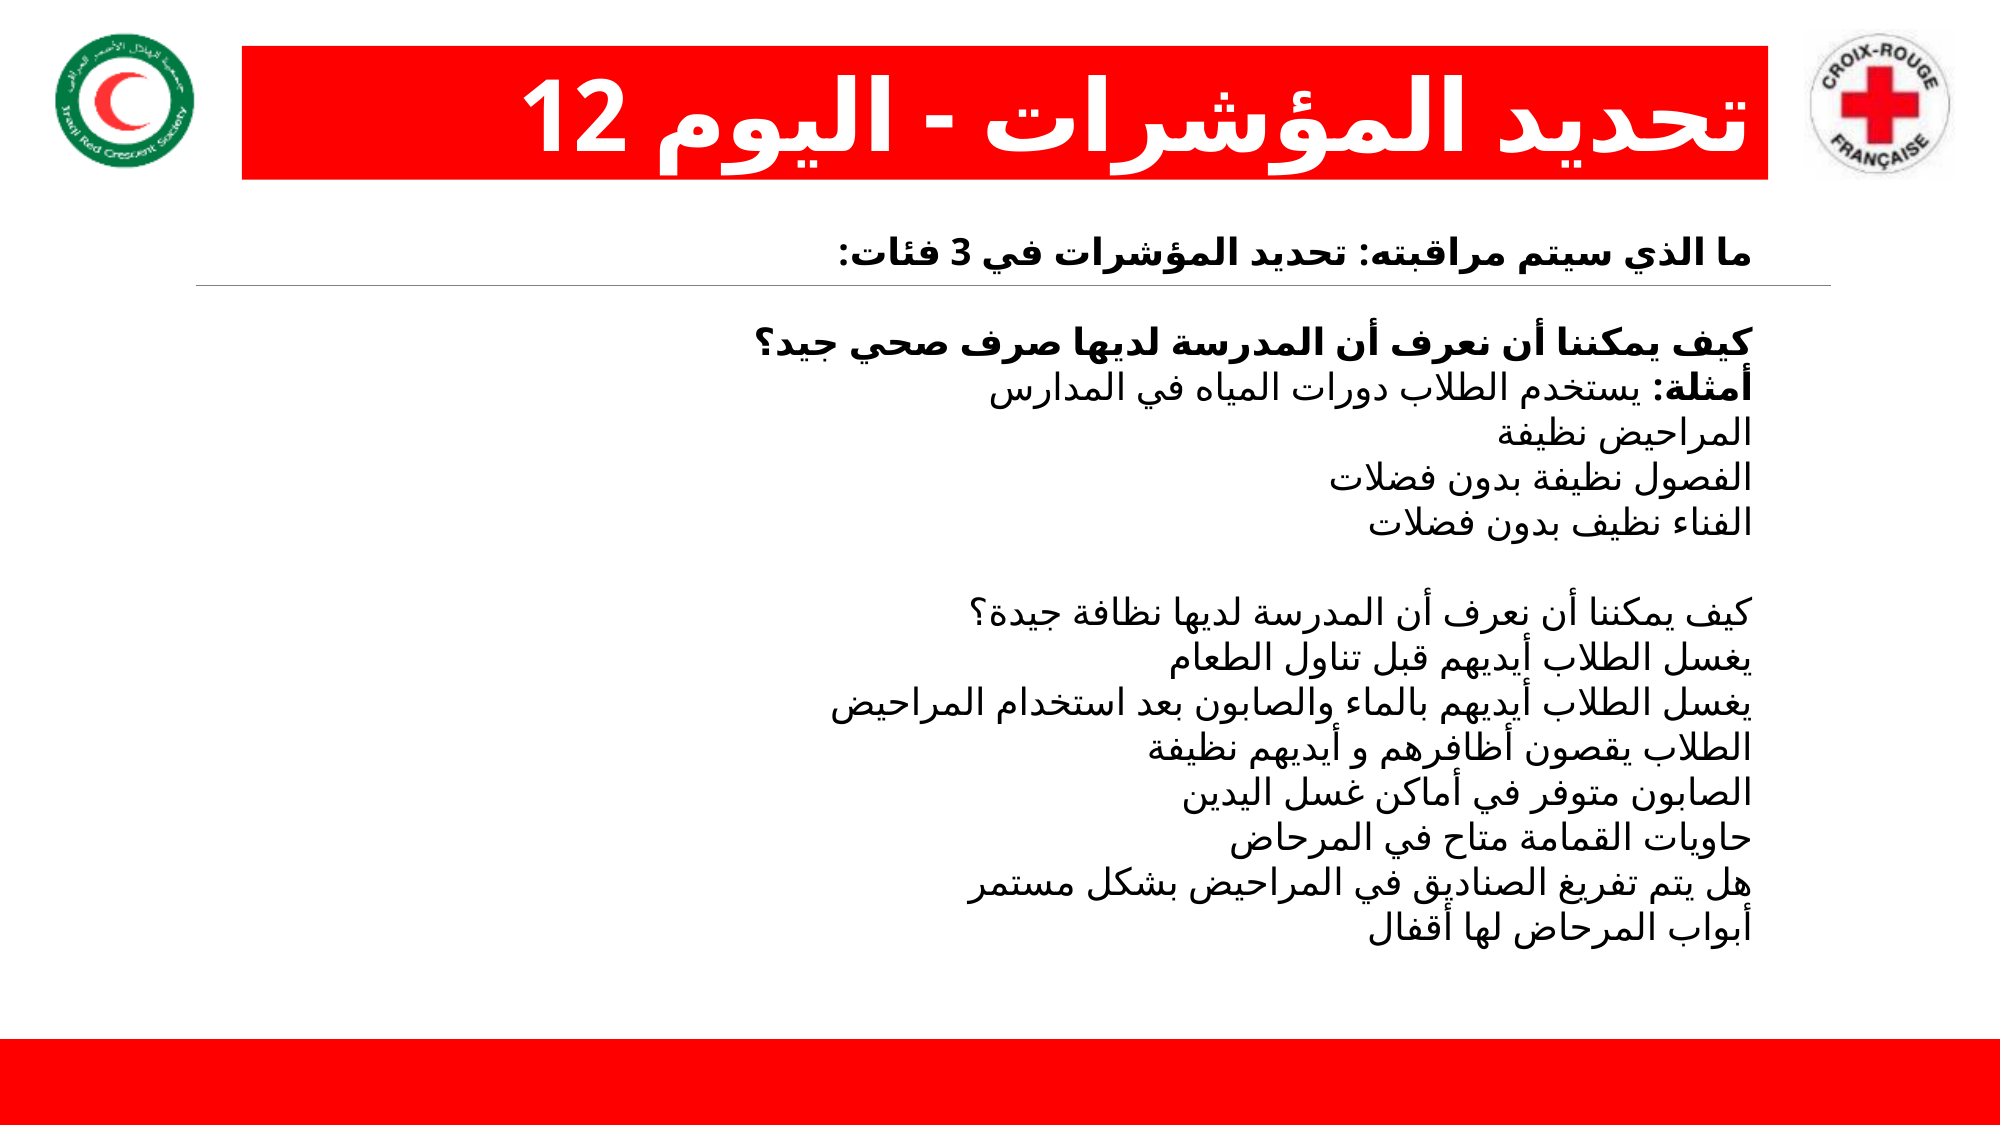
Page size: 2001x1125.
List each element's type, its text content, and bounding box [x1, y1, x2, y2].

picture [51, 27, 200, 175]
picture [1803, 28, 1956, 181]
text_box ما الذي سيتم مراقبته: تحديد المؤشرات في 3 فئات: كيف يمكننا أن نعرف أن المدرسة لديها صرف صحي جيد؟ أمثلة: يستخدم الطلاب دورات المياه في المدارس المراحيض نظيفة الفصول نظيفة بدون فضلات الفناء نظيف بدون فضلات كيف يمكننا أن نعرف أن المدرسة لديها نظافة جيدة؟ يغسل الطلاب أيديهم قبل تناول الطعام يغسل الطلاب أيديهم بالماء والصابون بعد استخدام المراحيض الطلاب يقصون أظافرهم و أيديهم نظيفة الصابون متوفر في أماكن غسل اليدين حاويات القمامة متاح في المرحاض هل يتم تفريغ الصناديق في المراحيض بشكل مستمر أبواب المرحاض لها أقفال [283, 220, 1769, 1125]
title تحديد المؤشرات - اليوم 12 [241, 45, 1769, 180]
